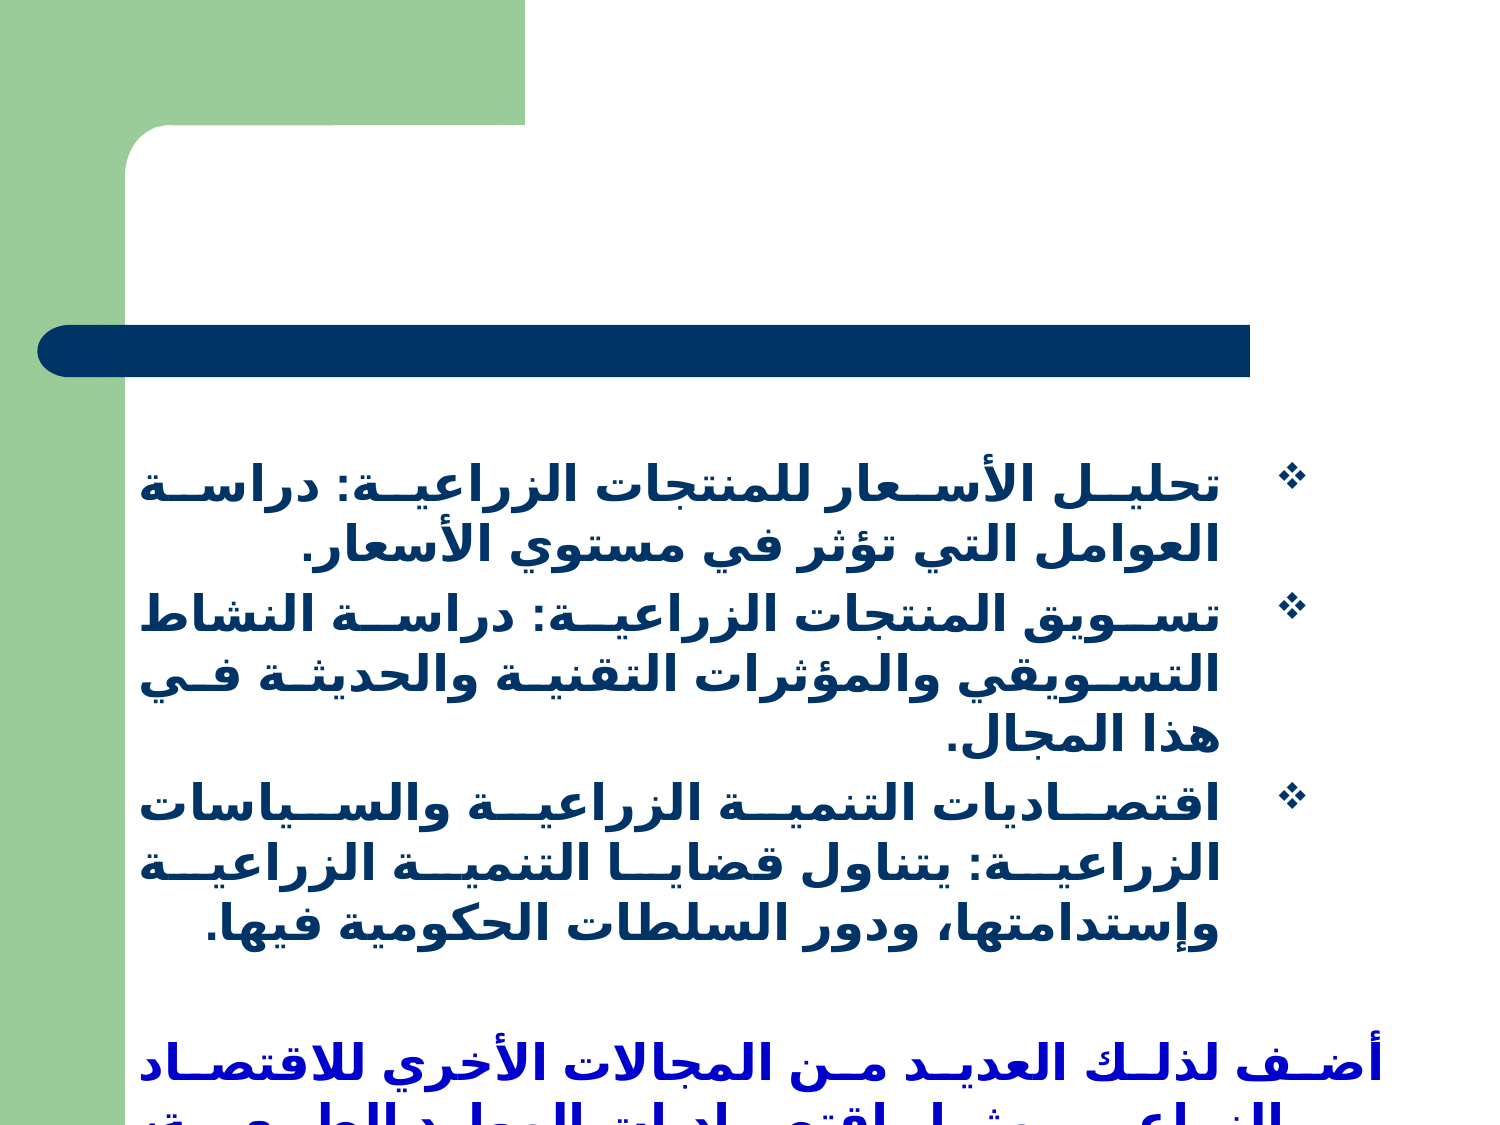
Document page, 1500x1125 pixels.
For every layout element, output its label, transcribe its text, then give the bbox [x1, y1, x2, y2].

list تحليل الأسعار للمنتجات الزراعية: دراسة العوامل التي تؤثر في مستوي الأسعار. تسويق المنتجات الزراعية: دراسة النشاط التسويقي والمؤثرات التقنية والحديثة في هذا المجال. اقتصاديات التنمية الزراعية والسياسات الزراعية: يتناول قضايا التنمية الزراعية وإستدامتها، ودور السلطات الحكومية فيها. أضف لذلك العديد من المجالات الأخري للاقتصاد الزراعي مثل اقتصاديات الموارد الطبيعية، الائتمان الزراعي، وغيرها. [123, 373, 1400, 1095]
